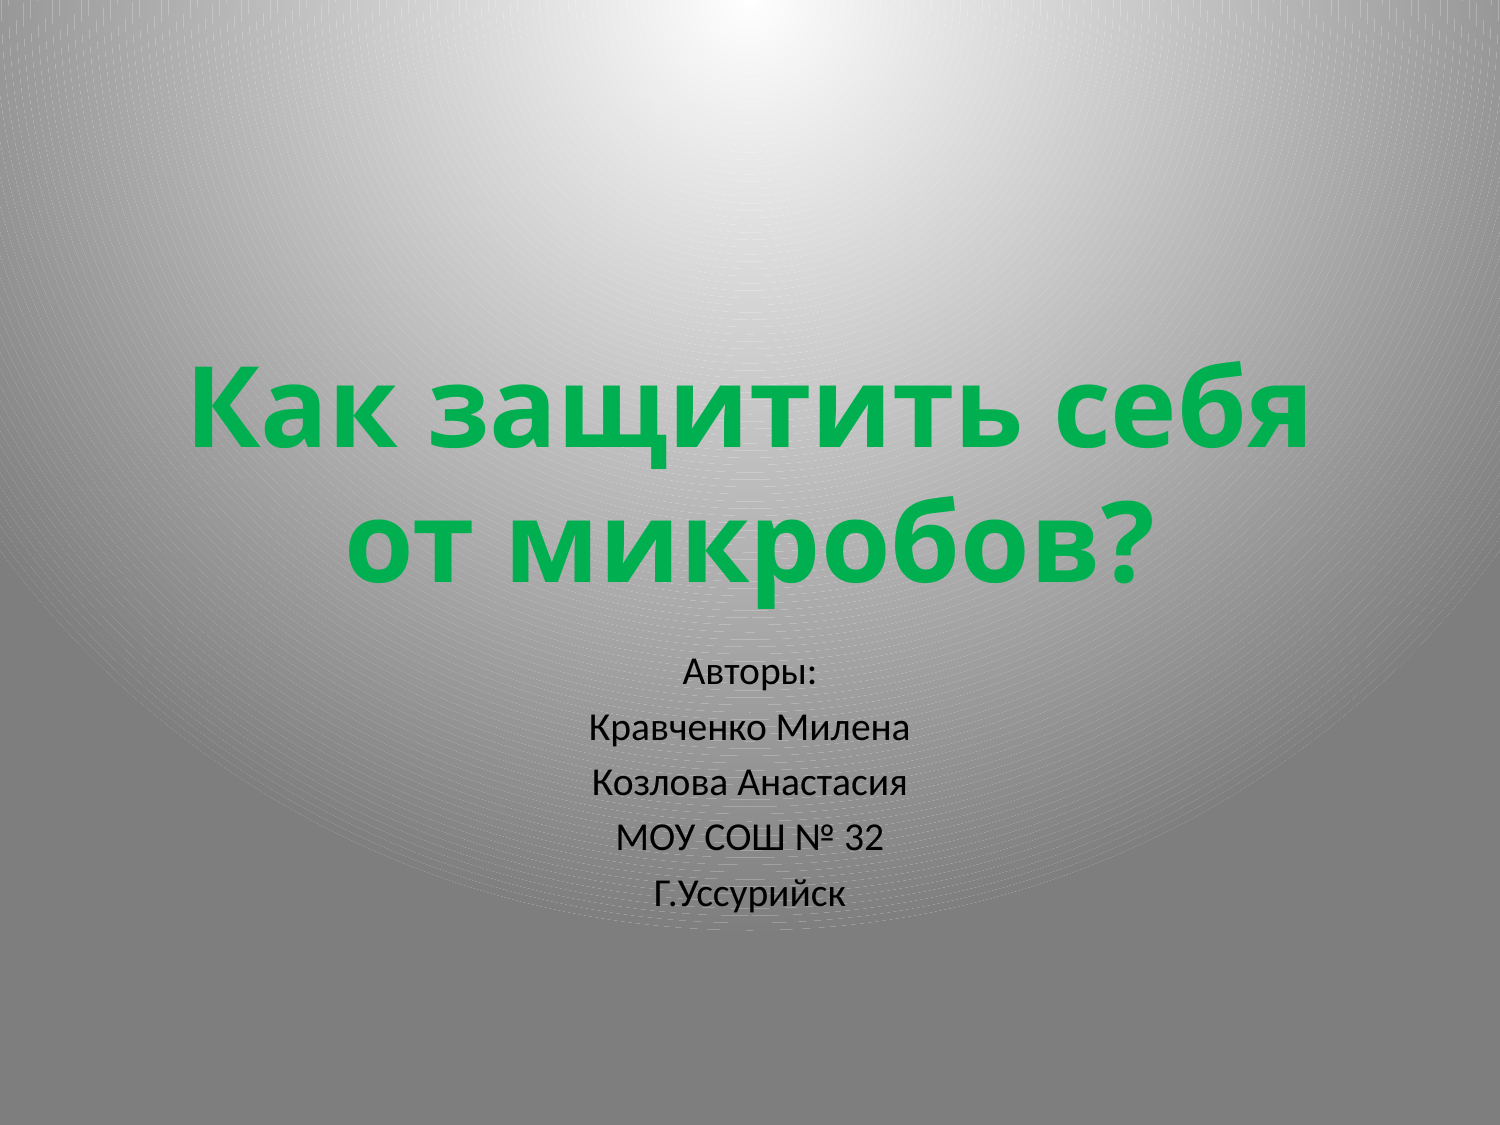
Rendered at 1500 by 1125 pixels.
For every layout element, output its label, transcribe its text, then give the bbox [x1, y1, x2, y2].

subtitle Авторы: Кравченко Милена Козлова Анастасия МОУ СОШ № 32 Г.Уссурийск [225, 637, 1275, 925]
title Как защитить себя от микробов? [112, 349, 1388, 591]
